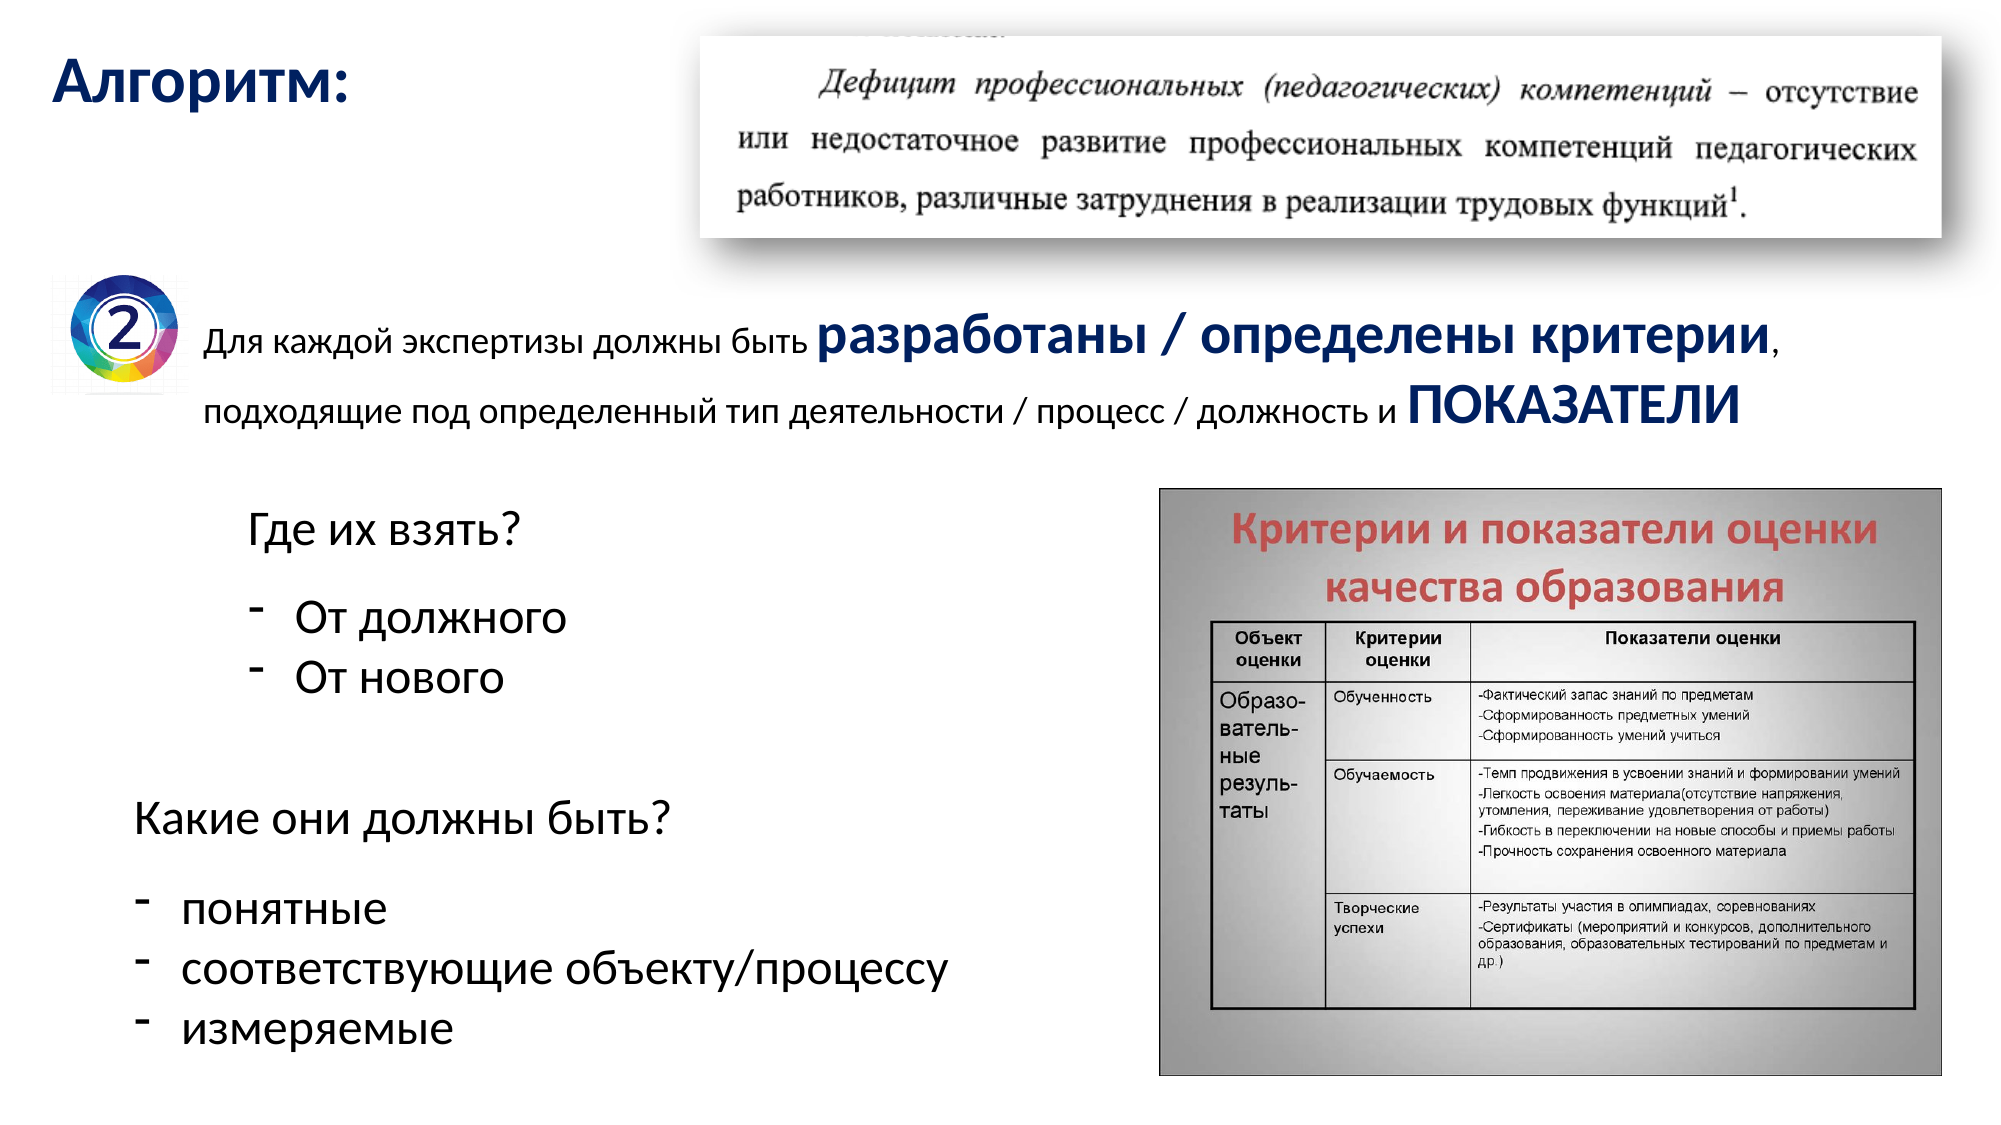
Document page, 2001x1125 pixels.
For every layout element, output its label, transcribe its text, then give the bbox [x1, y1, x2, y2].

picture [699, 36, 1942, 238]
picture [1158, 488, 1942, 1076]
text_box Где их взять? От должного От нового [233, 488, 669, 711]
picture [50, 275, 189, 395]
text_box Какие они должны быть? понятные соответствующие объекту/процессу измеряемые [119, 777, 1046, 1063]
text_box Алгоритм: [37, 27, 711, 123]
text_box Для каждой экспертизы должны быть разработаны / определены критерии, подходящие под определенный тип деятельности / процесс / должность и ПОКАЗАТЕЛИ [188, 288, 1887, 443]
